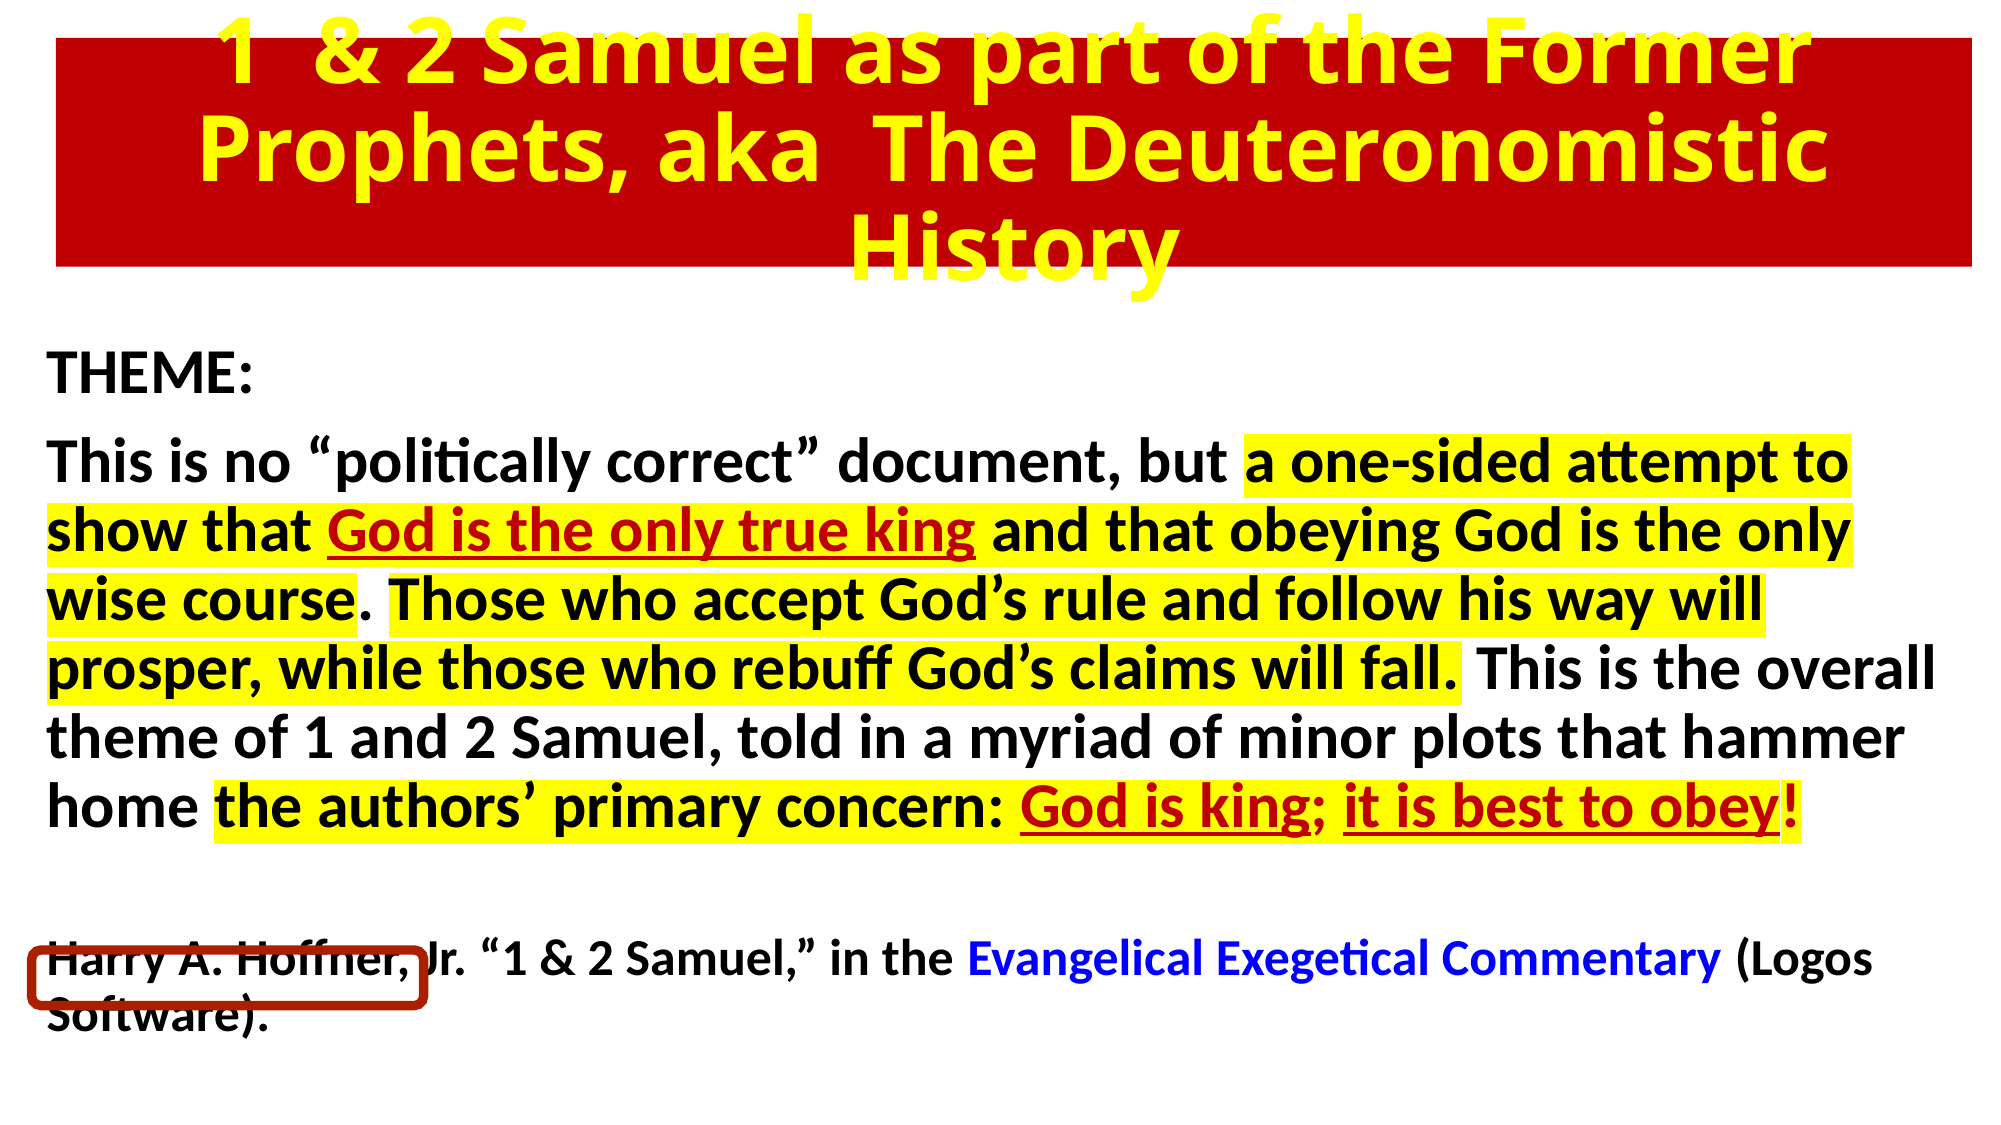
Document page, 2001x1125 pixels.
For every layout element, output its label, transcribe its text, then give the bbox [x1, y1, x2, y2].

title 1 & 2 Samuel as part of the Former Prophets, aka The Deuteronomistic History [55, 37, 1972, 267]
text_box [30, 948, 425, 1007]
list THEME: This is no “politically correct” document, but a one-sided attempt to show that God is the only true king and that obeying God is the only wise course. Those who accept God’s rule and follow his way will prosper, while those who rebuff God’s claims will fall. This is the overall theme of 1 and 2 Samuel, told in a myriad of minor plots that hammer home the authors’ primary concern: God is king; it is best to obey! Harry A. Hoffner, Jr. “1 & 2 Samuel,” in the Evangelical Exegetical Commentary (Logos Software). [31, 330, 1972, 1100]
